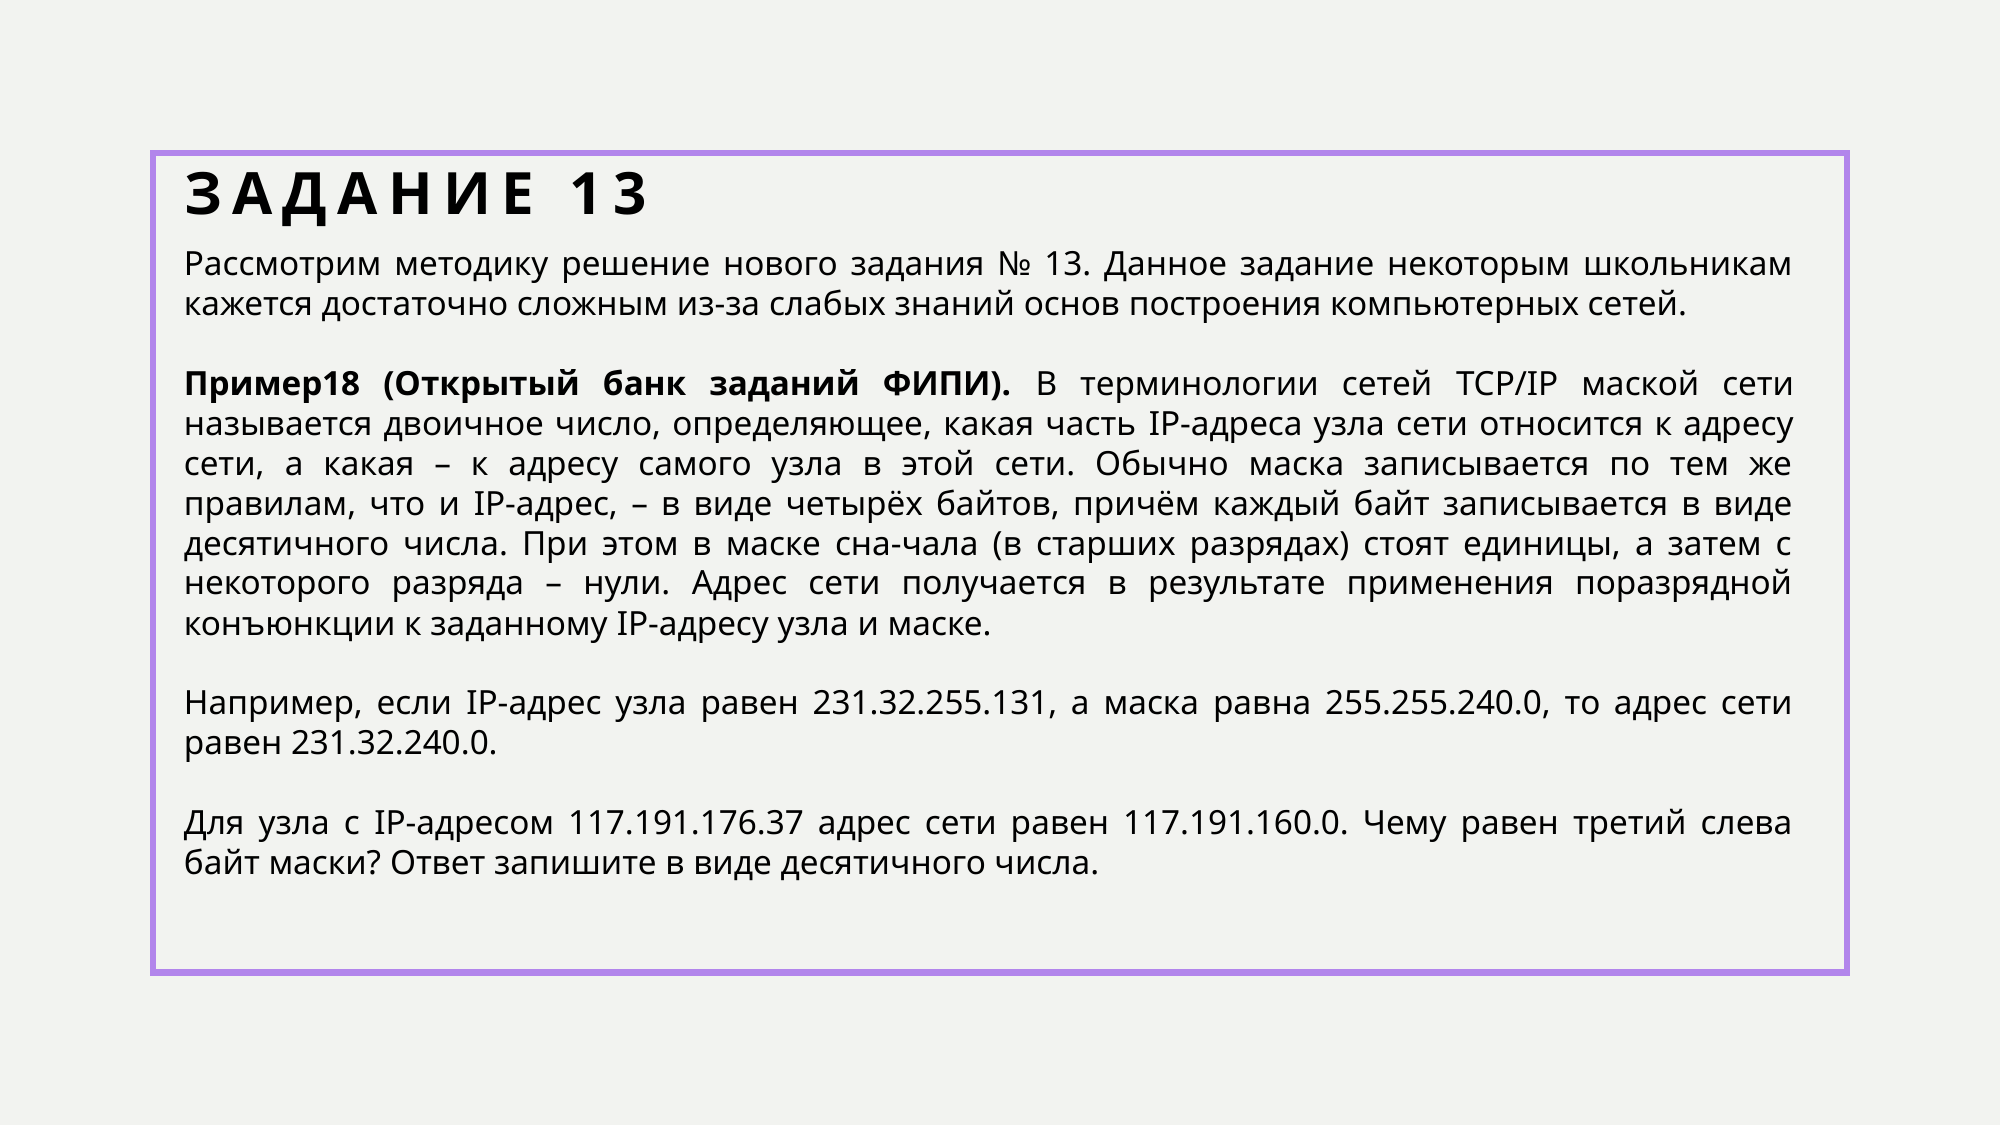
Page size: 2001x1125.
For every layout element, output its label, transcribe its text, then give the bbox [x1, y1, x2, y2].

text_box Рассмотрим методику решение нового задания № 13. Данное задание некоторым школьникам кажется достаточно сложным из-за слабых знаний основ построения компьютерных сетей. Пример18 (Открытый банк заданий ФИПИ). В терминологии сетей TCP/IP маской сети называется двоичное число, определяющее, какая часть IP-адреса узла сети относится к адресу сети, а какая – к адресу самого узла в этой сети. Обычно маска записывается по тем же правилам, что и IP-адрес, – в виде четырёх байтов, причём каждый байт записывается в виде десятичного числа. При этом в маске сна-чала (в старших разрядах) стоят единицы, а затем с некоторого разряда – нули. Адрес сети получается в результате применения поразрядной конъюнкции к заданному IP-адресу узла и маске. Например, если IP-адрес узла равен 231.32.255.131, а маска равна 255.255.240.0, то адрес сети равен 231.32.240.0. Для узла с IP-адресом 117.191.176.37 адрес сети равен 117.191.160.0. Чему равен третий слева байт маски? Ответ запишите в виде десятичного числа. [169, 235, 1810, 889]
title Задание 13 [169, 57, 1642, 234]
